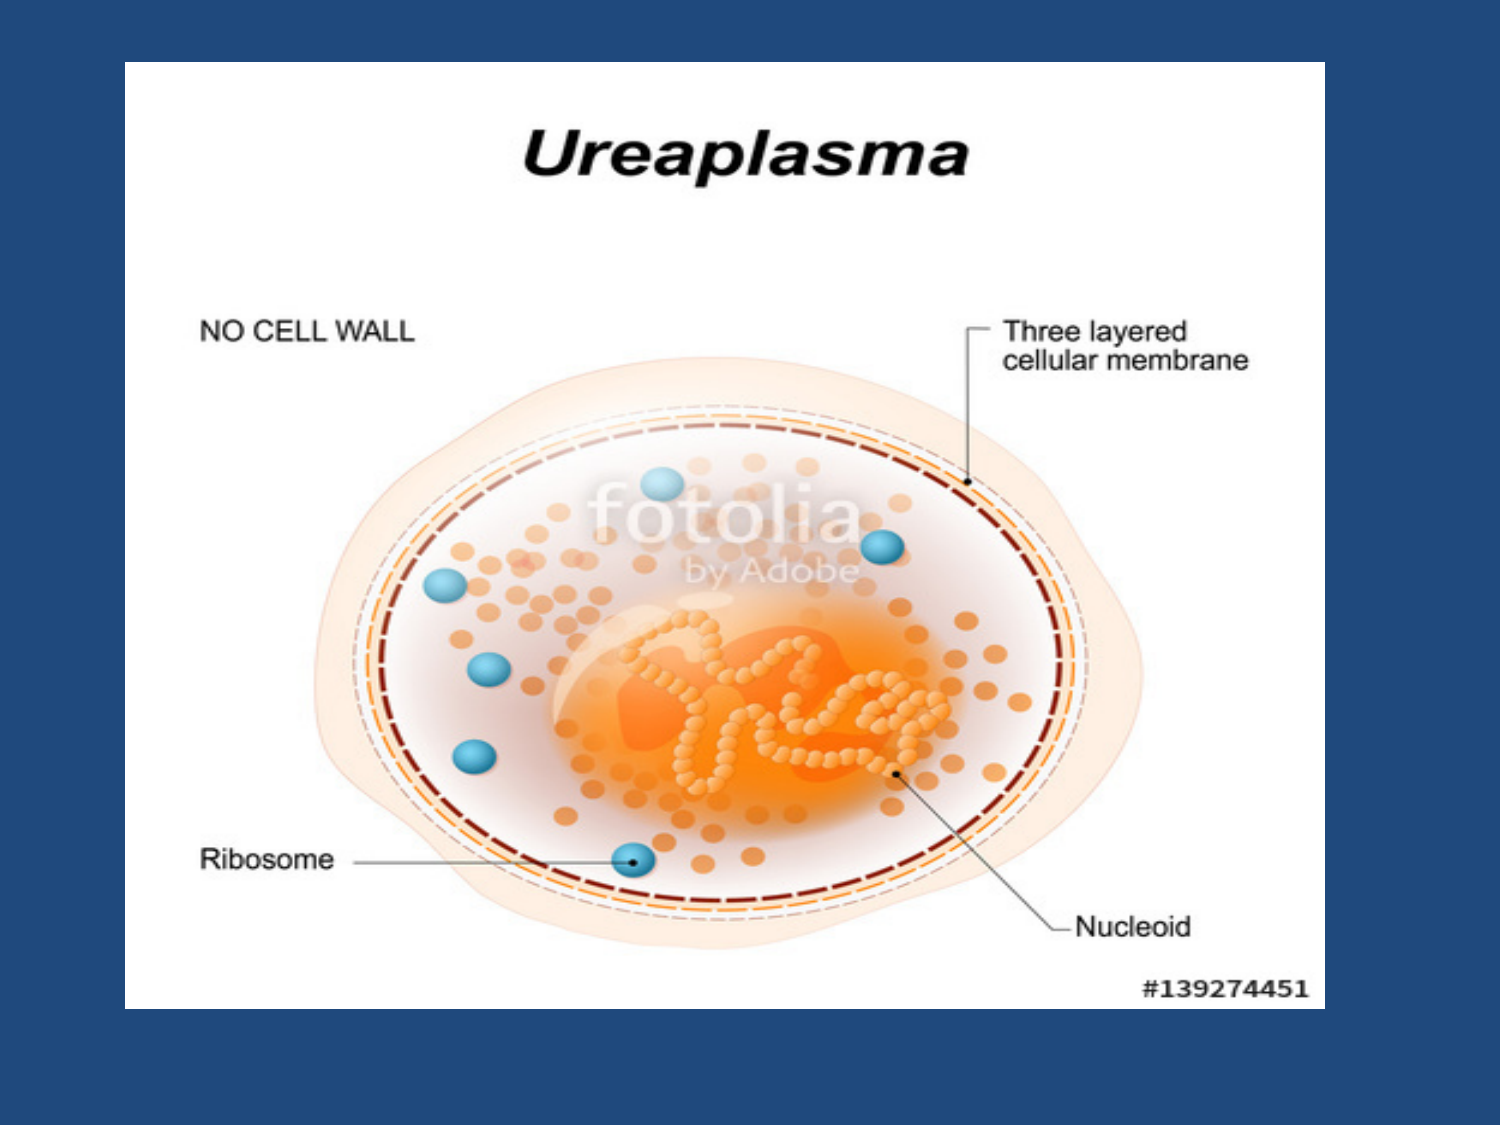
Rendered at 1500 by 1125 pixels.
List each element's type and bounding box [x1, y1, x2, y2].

picture [124, 62, 1326, 1009]
